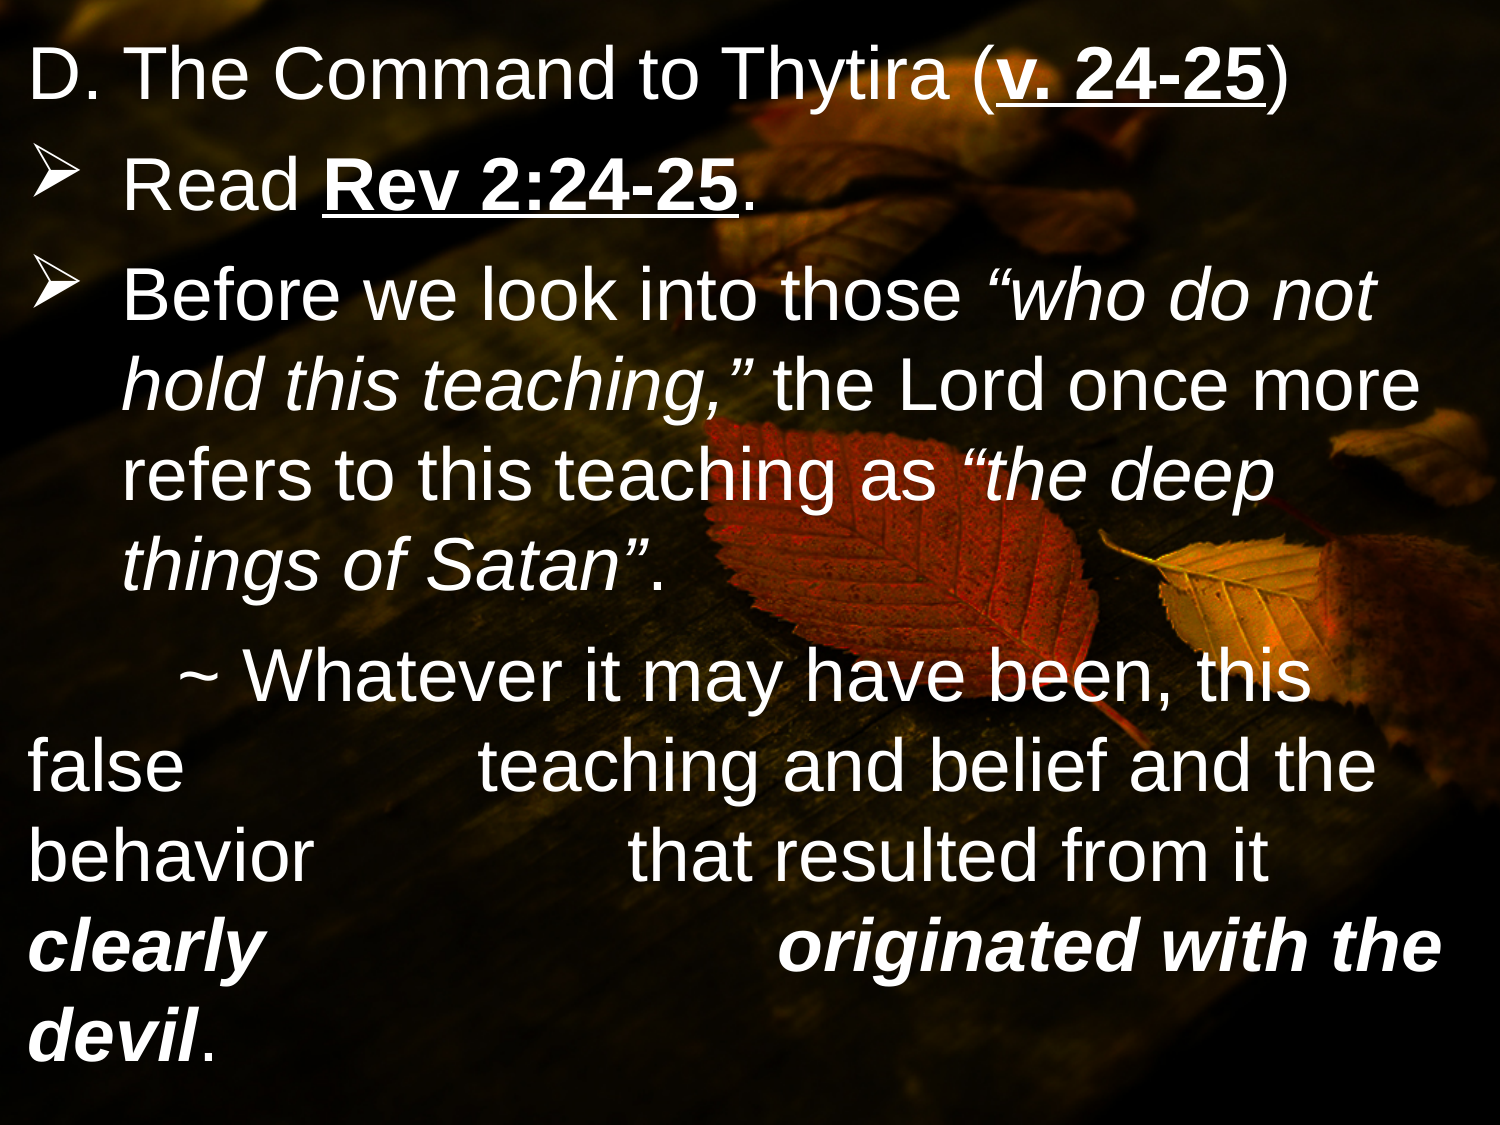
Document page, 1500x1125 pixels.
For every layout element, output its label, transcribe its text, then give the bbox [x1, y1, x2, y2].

subtitle D. The Command to Thytira (v. 24-25) Read Rev 2:24-25. Before we look into those “who do not hold this teaching,” the Lord once more refers to this teaching as “the deep things of Satan”. ~ Whatever it may have been, this false teaching and belief and the behavior that resulted from it clearly originated with the devil. [12, 16, 1486, 1104]
picture [0, 0, 1500, 1125]
